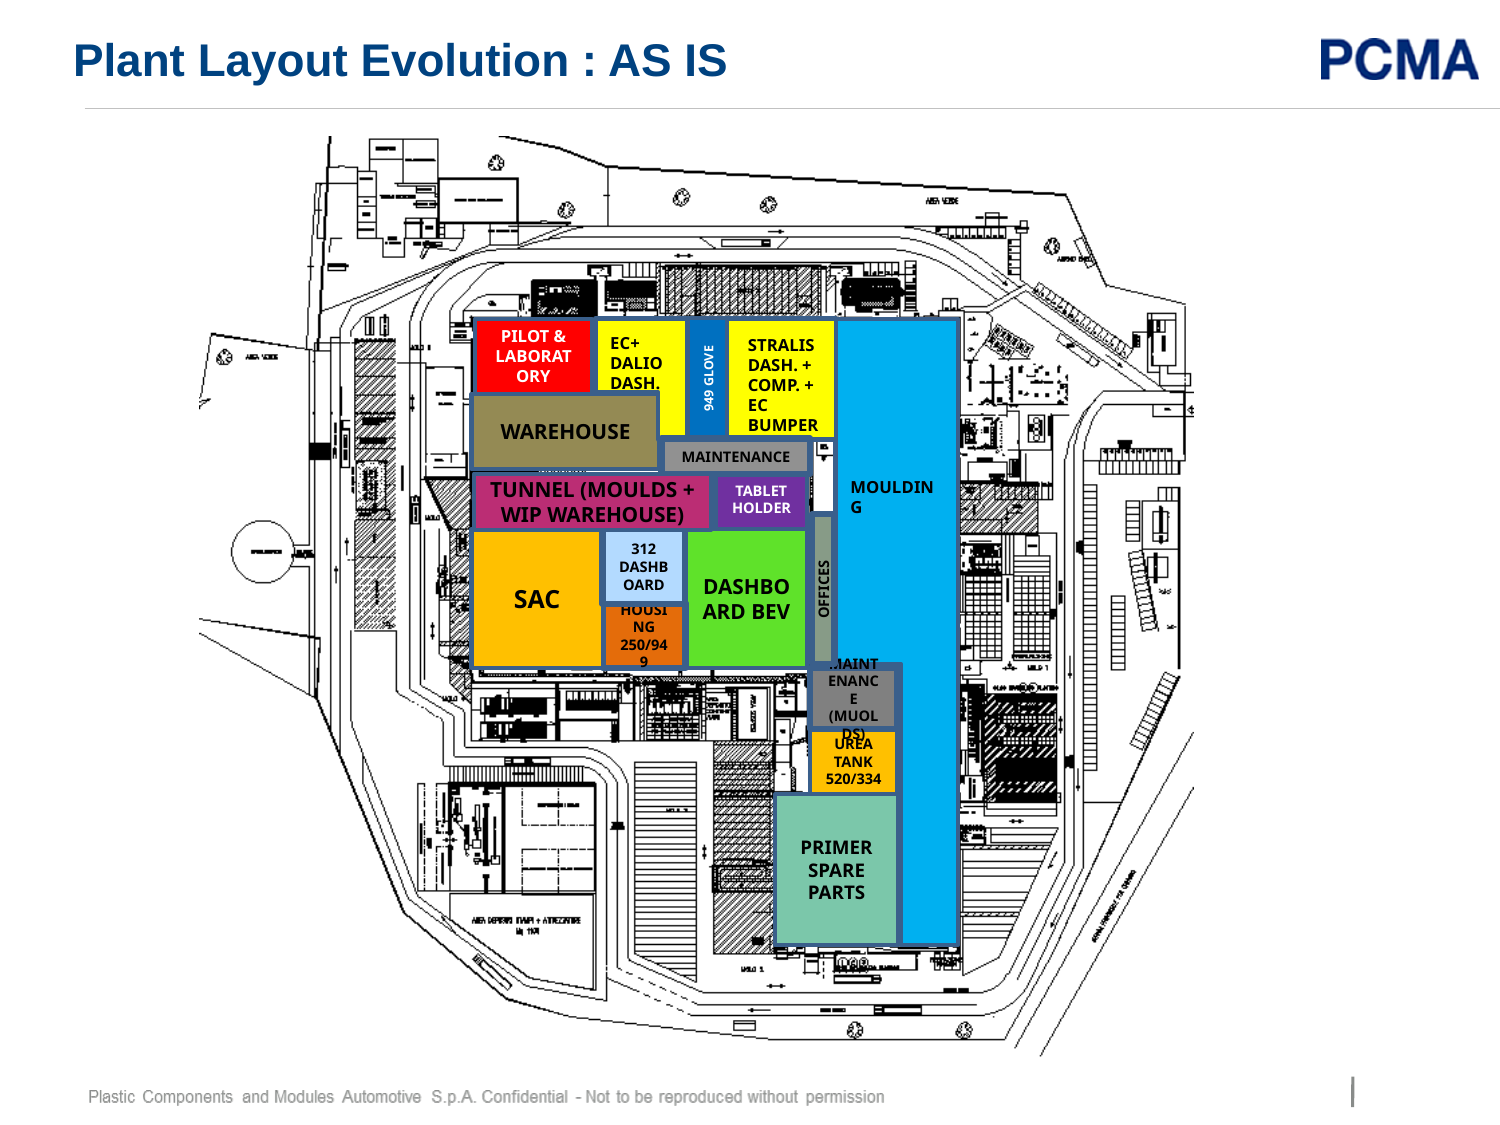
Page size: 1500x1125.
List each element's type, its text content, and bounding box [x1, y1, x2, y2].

picture [77, 136, 1195, 1125]
list Plant Layout Evolution : AS IS [73, 4, 1389, 121]
picture [1389, 38, 1479, 80]
